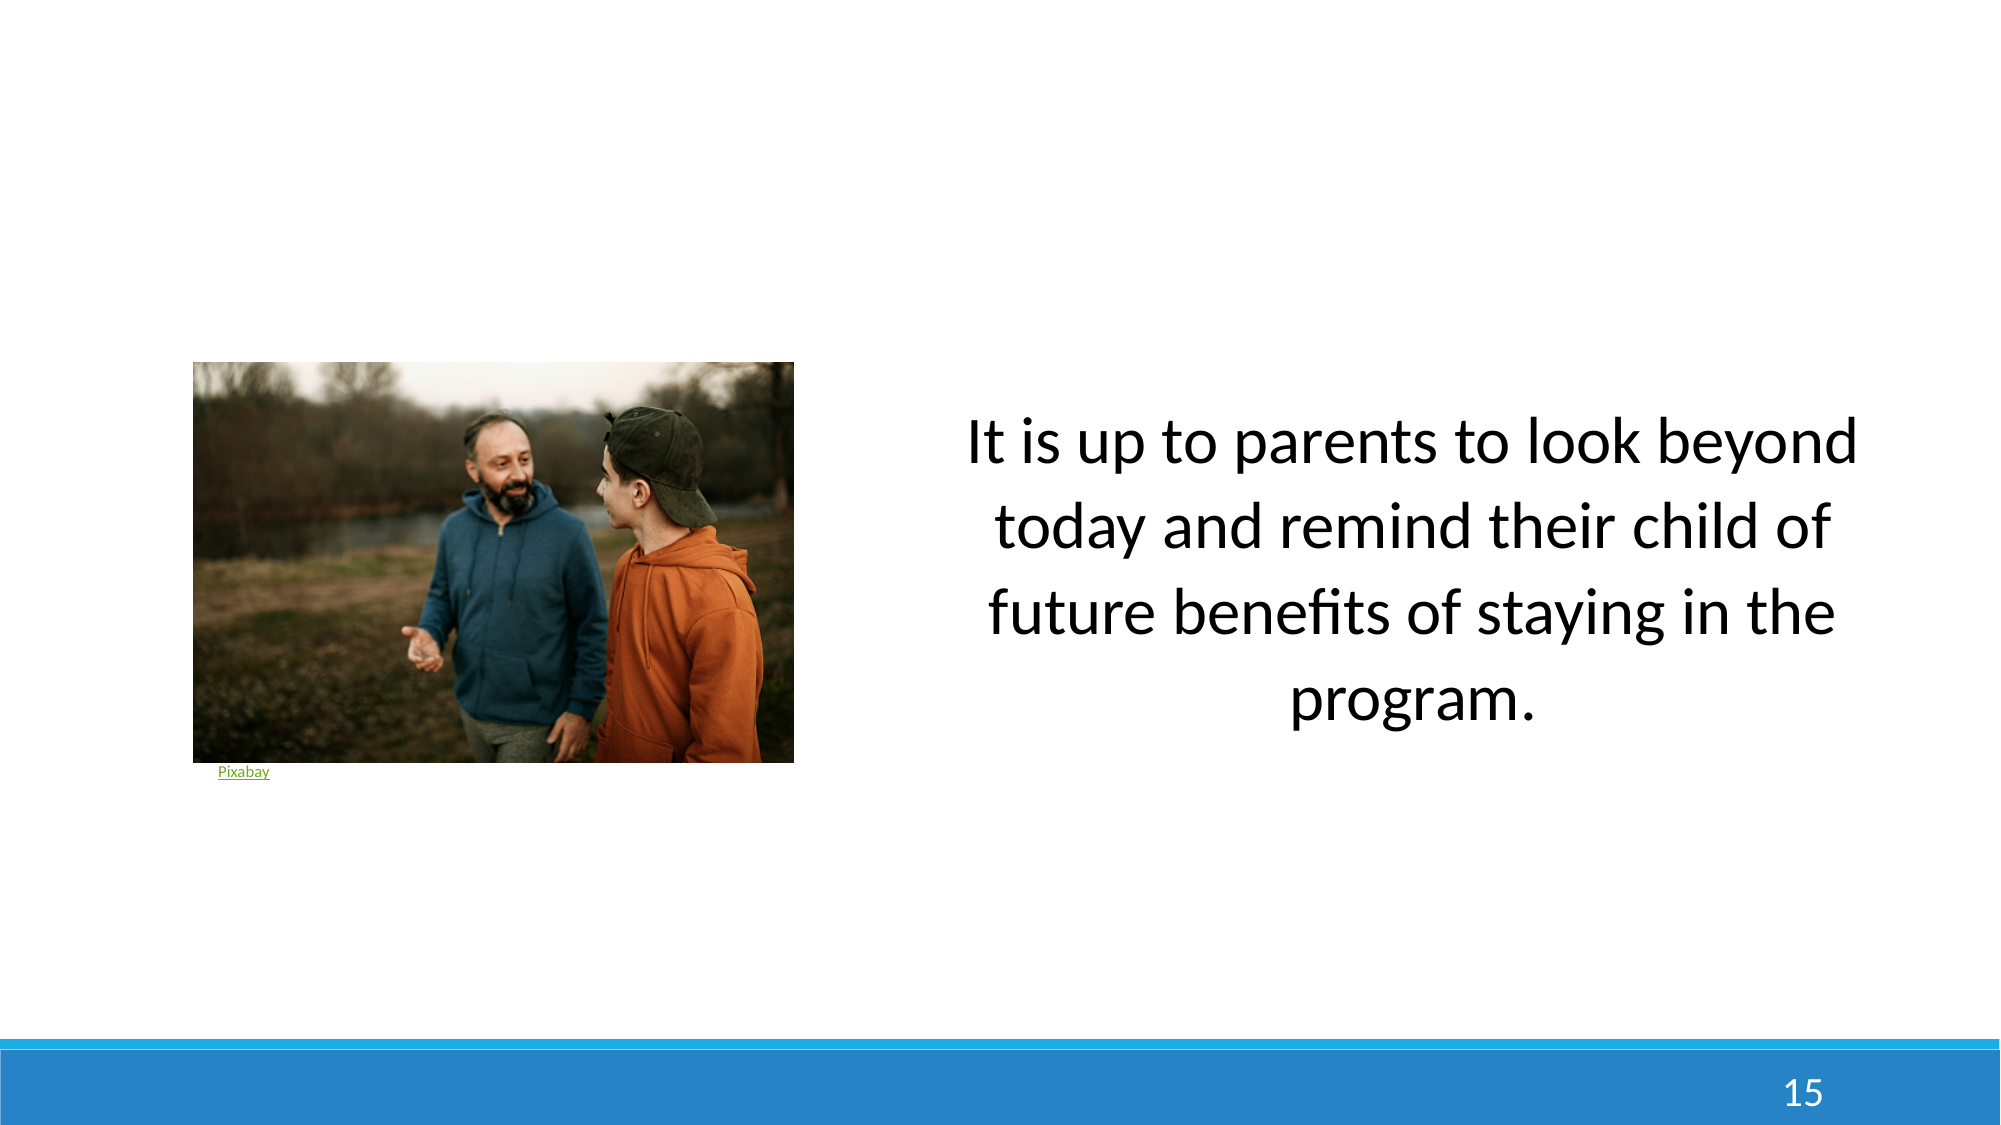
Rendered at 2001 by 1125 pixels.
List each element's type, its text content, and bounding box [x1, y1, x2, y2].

slide_number 15 [1624, 1059, 1840, 1120]
text_box It is up to parents to look beyond today and remind their child of future benefits of staying in the program. [913, 383, 1914, 741]
picture [193, 362, 794, 763]
text_box Pixabay [203, 771, 285, 789]
